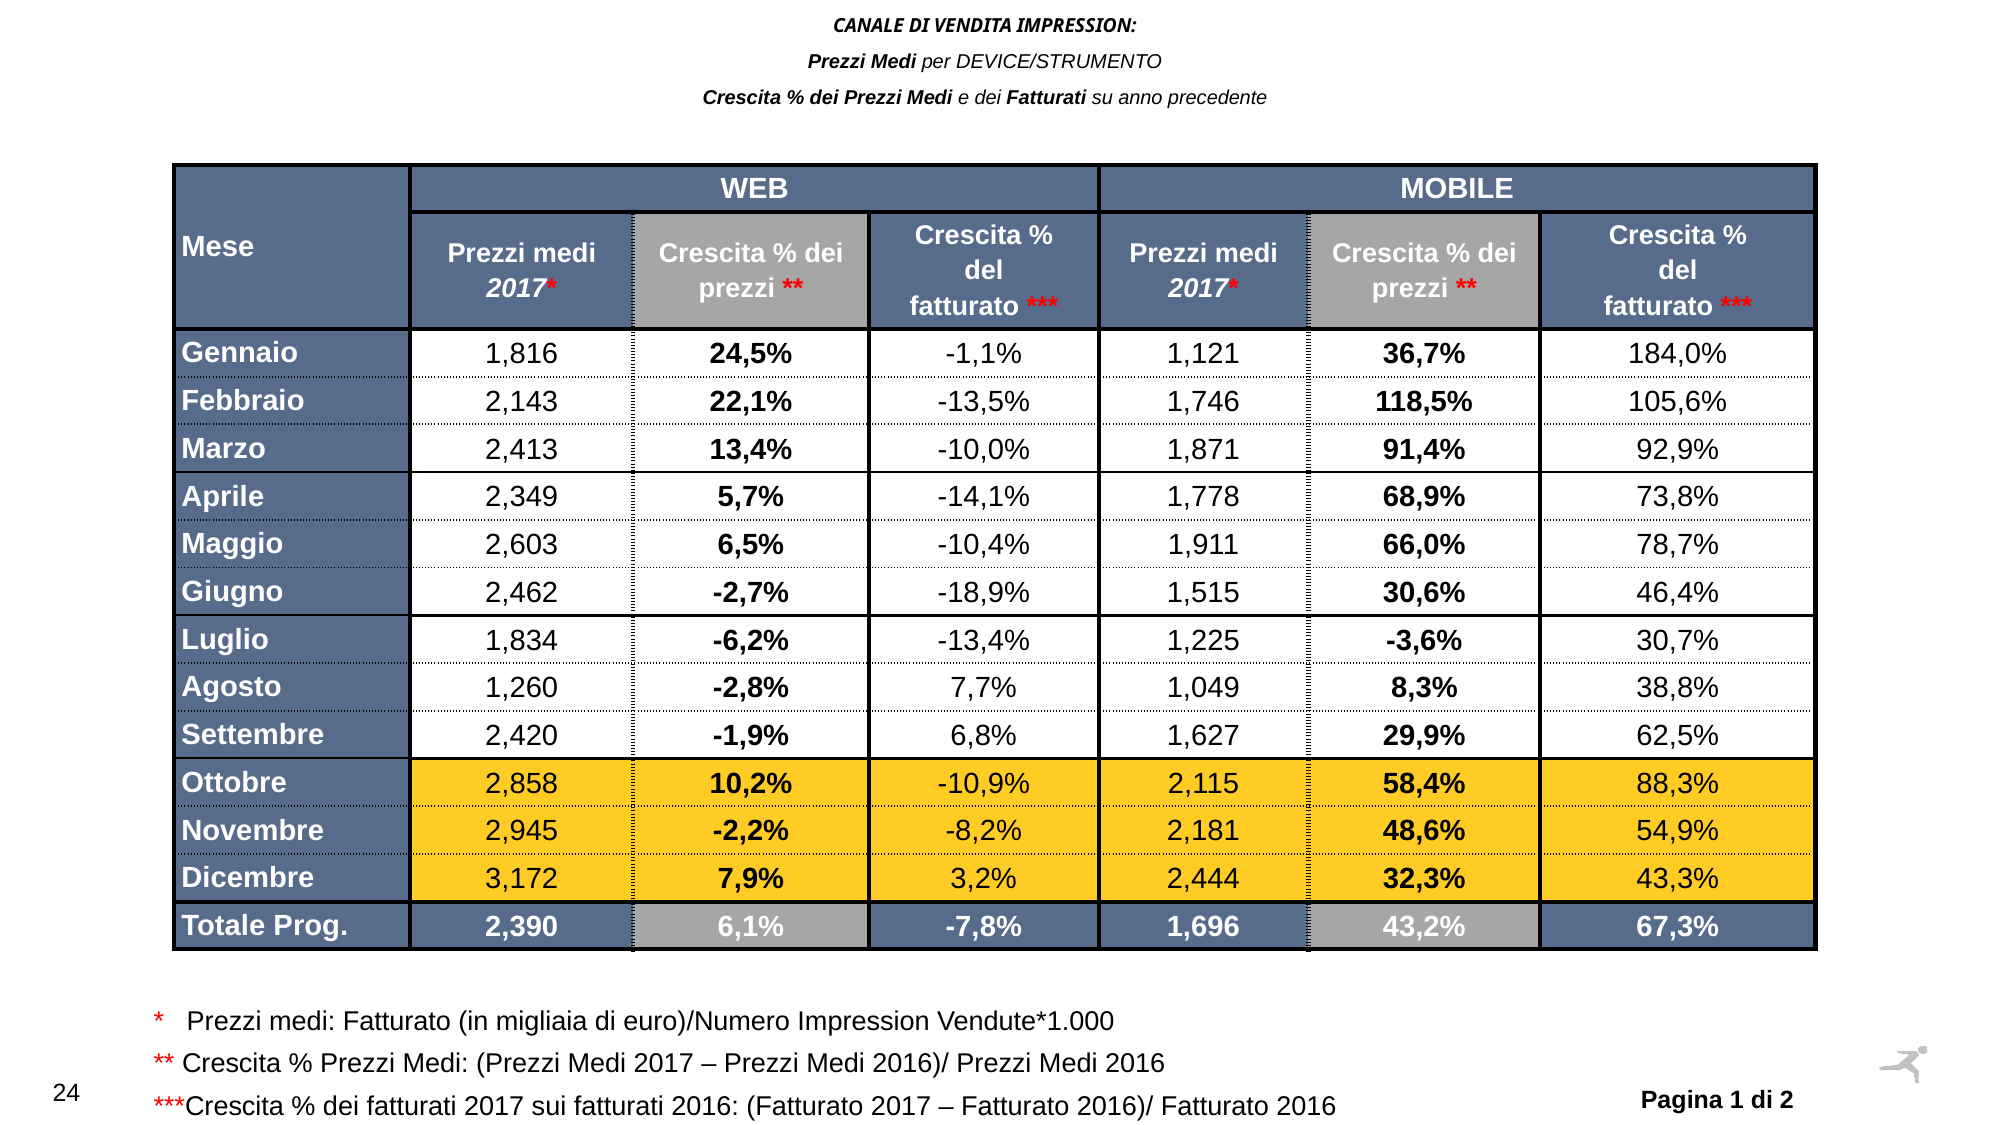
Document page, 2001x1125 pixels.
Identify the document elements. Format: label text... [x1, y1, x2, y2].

table_cell 2,349 [412, 473, 633, 520]
table_cell 6,1% [633, 904, 867, 947]
table_cell 3,2% [871, 854, 1097, 900]
table_cell Crescita % dei prezzi ** [1308, 214, 1538, 327]
table_cell 30,7% [1542, 617, 1813, 663]
table_cell -10,4% [871, 520, 1097, 568]
table_cell -14,1% [871, 473, 1097, 520]
table_cell 2,420 [412, 711, 633, 757]
table_cell -1,1% [871, 331, 1097, 377]
table_cell 118,5% [1308, 377, 1538, 424]
table_cell Dicembre [176, 854, 408, 900]
table_cell Totale Prog. [176, 904, 408, 947]
table_cell 6,8% [871, 711, 1097, 757]
table_cell 2,413 [412, 424, 633, 471]
table_cell Crescita % dei prezzi ** [633, 214, 867, 327]
table_cell -13,4% [871, 617, 1097, 663]
table_cell 30,6% [1308, 568, 1538, 614]
table_cell Agosto [176, 663, 408, 711]
table_header WEB [412, 167, 1097, 210]
table_cell Luglio [176, 616, 408, 663]
table_cell 3,172 [412, 854, 633, 900]
table_cell Marzo [176, 424, 408, 471]
table_cell 68,9% [1308, 473, 1538, 520]
table_cell 1,696 [1101, 904, 1308, 947]
table_cell 92,9% [1542, 424, 1813, 471]
table_cell 1,627 [1101, 711, 1308, 757]
table_cell 1,816 [412, 331, 633, 377]
table_cell 46,4% [1542, 568, 1813, 614]
table_cell 13,4% [633, 424, 867, 471]
table_cell 2,143 [412, 377, 633, 424]
table_cell Settembre [176, 711, 408, 757]
table_cell 7,7% [871, 663, 1097, 711]
table_cell 1,121 [1101, 331, 1308, 377]
table_cell 1,049 [1101, 663, 1308, 711]
table_cell 2,115 [1101, 760, 1308, 806]
table_cell 1,778 [1101, 473, 1308, 520]
table_cell 105,6% [1542, 377, 1813, 424]
text_box * Prezzi medi: Fatturato (in migliaia di euro)/Numero Impression Vendute*1.000 ** Crescita % Prezzi Medi: (Prezzi Medi 2017 – Prezzi Medi 2016)/ Prezzi Medi 2016 ***Crescita % dei fatturati 2017 sui fatturati 2016: (Fatturato 2017 – Fatturato 2016)/ Fatturato 2016 [138, 995, 1351, 1125]
table_cell 78,7% [1542, 520, 1813, 568]
table_cell 1,911 [1101, 520, 1308, 568]
table_cell Prezzi medi 2017* [1101, 214, 1308, 327]
table_cell -2,2% [633, 806, 867, 854]
table_cell Crescita % del fatturato *** [871, 214, 1097, 327]
table_cell 62,5% [1542, 711, 1813, 757]
slide_number 24 [0, 1061, 96, 1122]
table_cell 24,5% [633, 331, 867, 377]
table_cell 66,0% [1308, 520, 1538, 568]
table_cell 36,7% [1308, 331, 1538, 377]
table_cell 32,3% [1308, 854, 1538, 900]
table_cell 1,746 [1101, 377, 1308, 424]
table_cell 48,6% [1308, 806, 1538, 854]
table_cell 5,7% [633, 473, 867, 520]
table_cell 10,2% [633, 760, 867, 806]
table_cell 1,260 [412, 663, 633, 711]
table_cell -13,5% [871, 377, 1097, 424]
table_cell 8,3% [1308, 663, 1538, 711]
table_cell 22,1% [633, 377, 867, 424]
table_cell -10,9% [871, 760, 1097, 806]
table_cell 29,9% [1308, 711, 1538, 757]
table_cell 54,9% [1542, 806, 1813, 854]
table_cell -7,8% [871, 904, 1097, 947]
table_cell 38,8% [1542, 663, 1813, 711]
text_box Pagina 1 di 2 [1626, 1076, 1889, 1122]
table_cell Giugno [176, 568, 408, 614]
table_cell Prezzi medi 2017* [412, 214, 633, 327]
table_cell 91,4% [1308, 424, 1538, 471]
table_cell 6,5% [633, 520, 867, 568]
table_cell 43,2% [1308, 904, 1538, 947]
table_cell -2,7% [633, 568, 867, 614]
table_cell -3,6% [1308, 617, 1538, 663]
table_cell 2,462 [412, 568, 633, 614]
table_cell -10,0% [871, 424, 1097, 471]
text_box CANALE DI VENDITA IMPRESSION: Prezzi Medi per DEVICE/STRUMENTO Crescita % dei Prezzi Medi e dei Fatturati su anno precedente [110, 5, 1860, 117]
table_cell 2,444 [1101, 854, 1308, 900]
table_cell -2,8% [633, 663, 867, 711]
table_cell -6,2% [633, 617, 867, 663]
table_cell 7,9% [633, 854, 867, 900]
table_cell 73,8% [1542, 473, 1813, 520]
table_cell Gennaio [176, 331, 408, 377]
table_cell 1,834 [412, 617, 633, 663]
table_cell Novembre [176, 806, 408, 854]
table_cell Febbraio [176, 377, 408, 424]
table_cell -1,9% [633, 711, 867, 757]
table_cell 1,515 [1101, 568, 1308, 614]
table_cell -8,2% [871, 806, 1097, 854]
table_cell -18,9% [871, 568, 1097, 614]
table_cell Maggio [176, 520, 408, 568]
table_cell 1,225 [1101, 617, 1308, 663]
table_header Mese [176, 167, 408, 327]
table_cell Aprile [176, 473, 408, 520]
table_cell 58,4% [1308, 760, 1538, 806]
table_cell 88,3% [1542, 760, 1813, 806]
table_cell 1,871 [1101, 424, 1308, 471]
table_cell 43,3% [1542, 854, 1813, 900]
table_cell 67,3% [1542, 904, 1813, 947]
table_cell 184,0% [1542, 331, 1813, 377]
table_cell 2,603 [412, 520, 633, 568]
table_cell 2,858 [412, 760, 633, 806]
table_header MOBILE [1101, 167, 1813, 210]
table_cell 2,945 [412, 806, 633, 854]
table_cell 2,390 [412, 904, 633, 947]
table_cell Ottobre [176, 759, 408, 806]
table_cell 2,181 [1101, 806, 1308, 854]
table_cell Crescita % del fatturato *** [1542, 214, 1813, 327]
